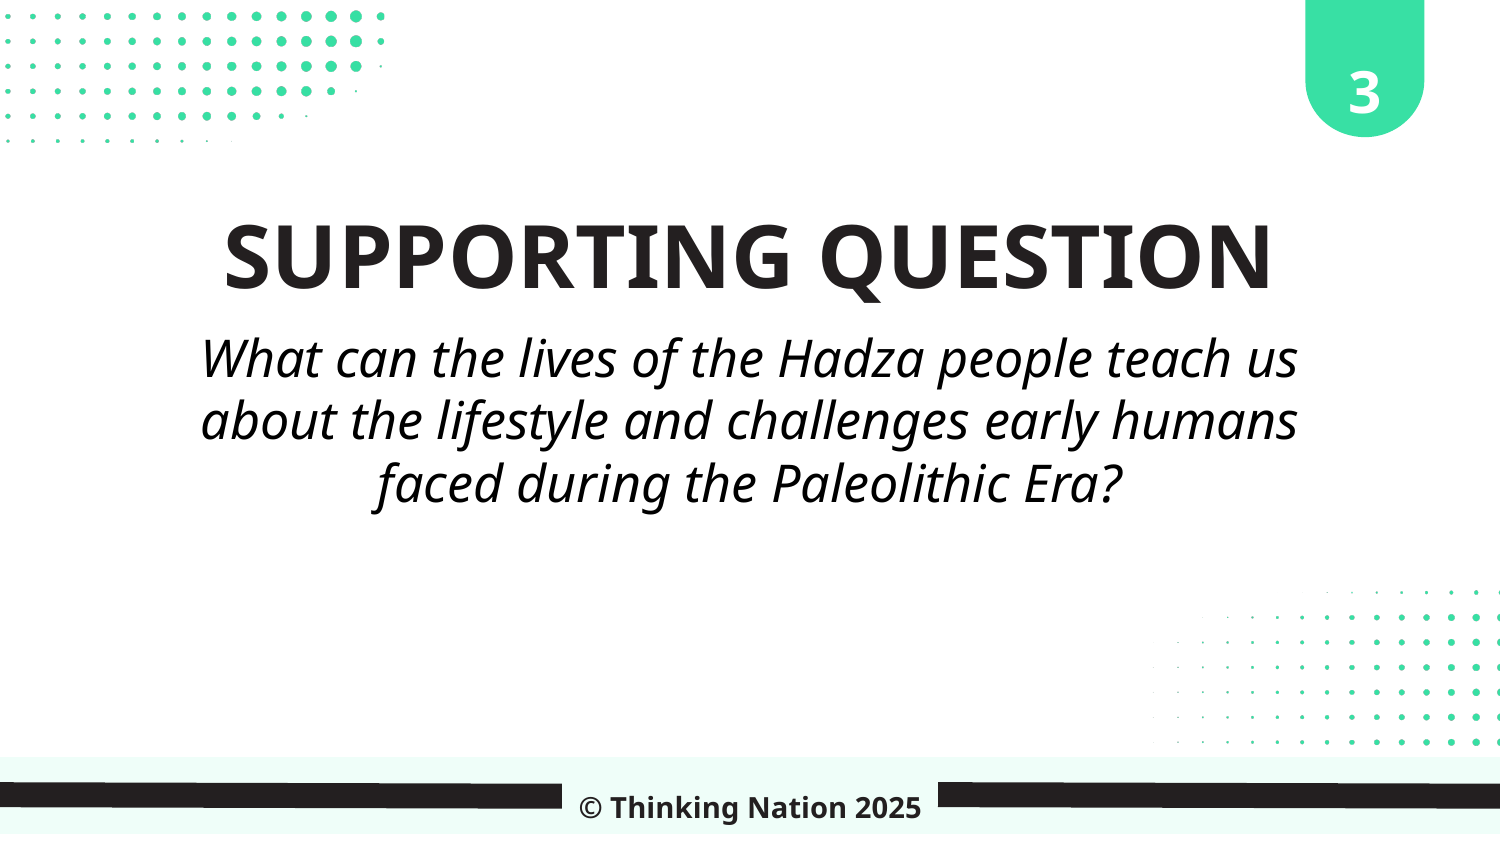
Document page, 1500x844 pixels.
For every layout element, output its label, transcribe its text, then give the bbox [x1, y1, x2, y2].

text_box SUPPORTING QUESTION [209, 159, 1291, 307]
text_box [0, 756, 1500, 835]
text_box [0, 0, 385, 144]
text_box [1300, 0, 1430, 138]
text_box What can the lives of the Hadza people teach us about the lifestyle and challenges early humans faced during the Paleolithic Era? [146, 324, 1353, 513]
text_box [1128, 590, 1500, 755]
